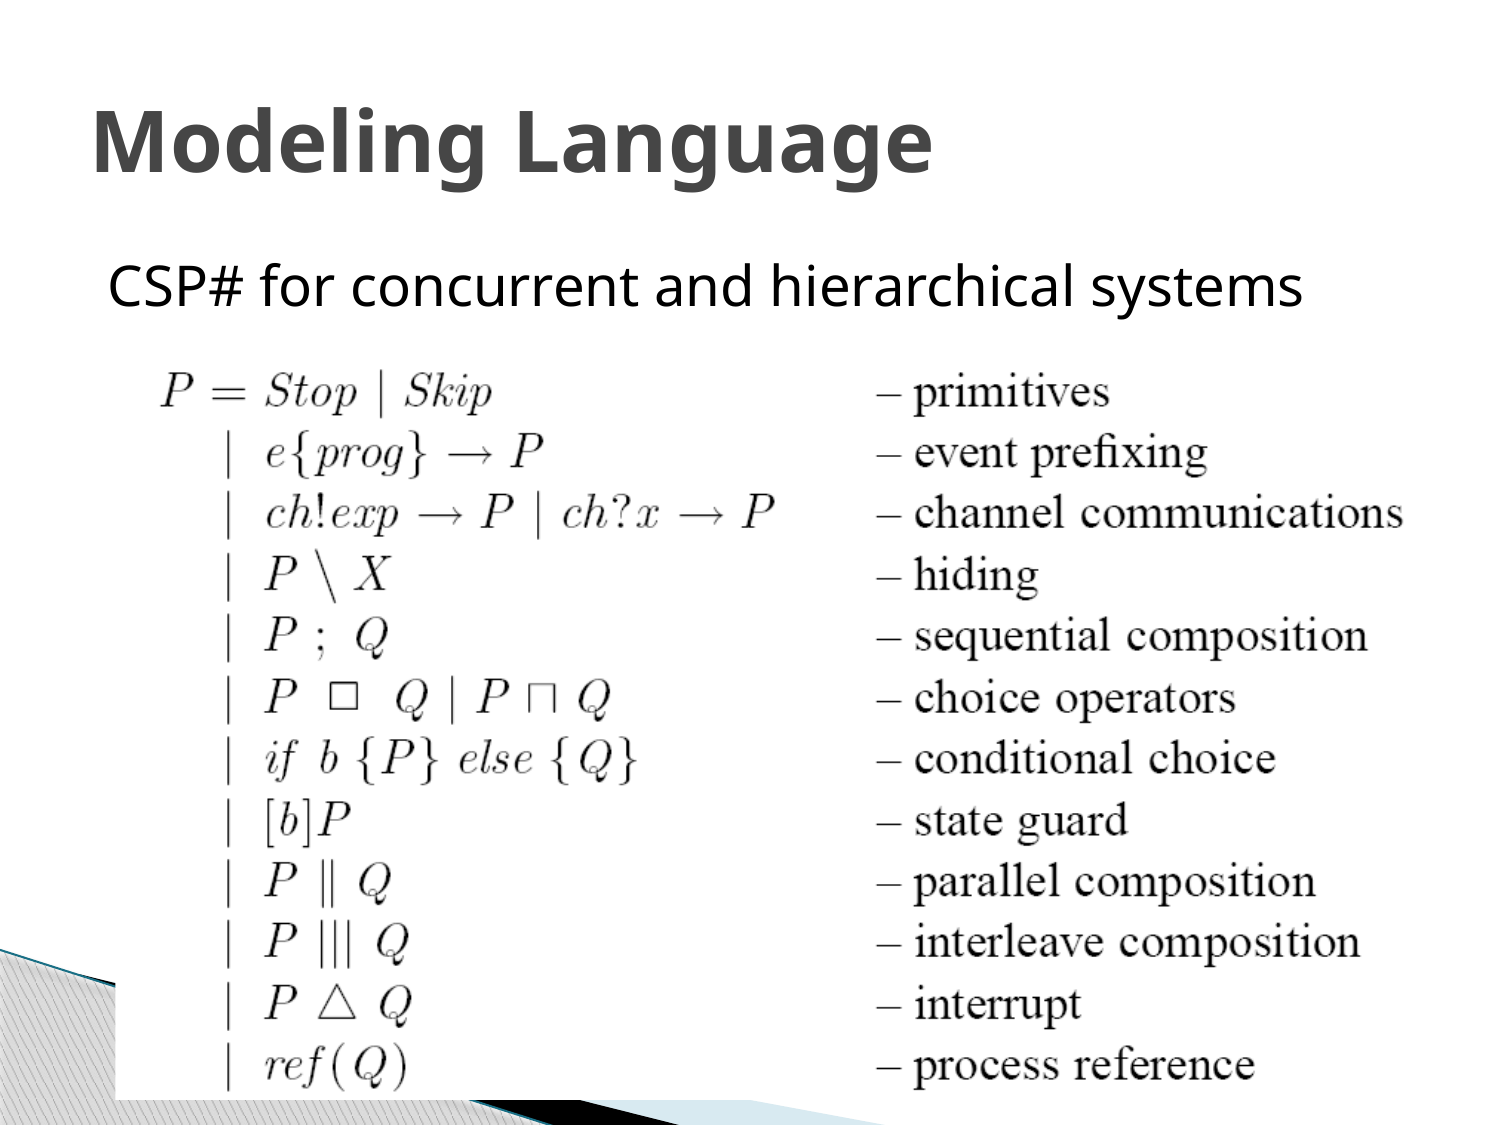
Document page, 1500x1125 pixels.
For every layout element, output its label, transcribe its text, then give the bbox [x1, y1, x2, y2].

title Modeling Language [75, 45, 1425, 233]
list CSP# for concurrent and hierarchical systems [75, 243, 1425, 986]
picture [115, 349, 1426, 1101]
